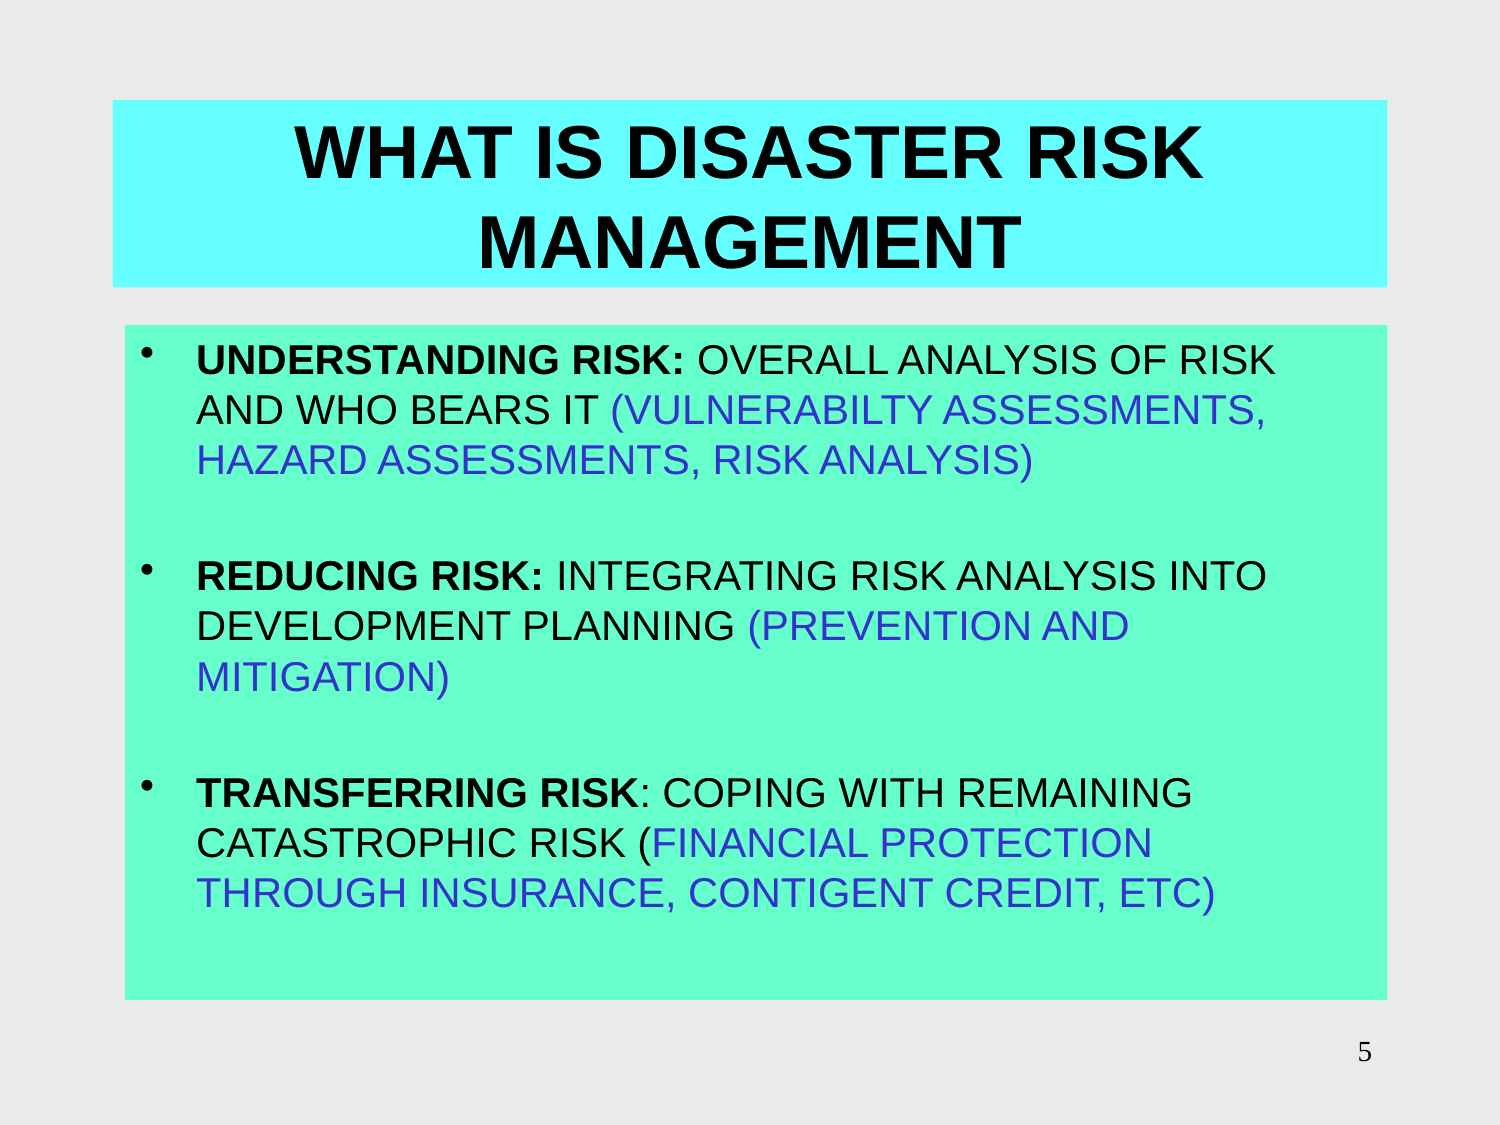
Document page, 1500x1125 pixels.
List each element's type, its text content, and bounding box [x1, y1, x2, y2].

list UNDERSTANDING RISK: OVERALL ANALYSIS OF RISK AND WHO BEARS IT (VULNERABILTY ASSESSMENTS, HAZARD ASSESSMENTS, RISK ANALYSIS) REDUCING RISK: INTEGRATING RISK ANALYSIS INTO DEVELOPMENT PLANNING (PREVENTION AND MITIGATION) TRANSFERRING RISK: COPING WITH REMAINING CATASTROPHIC RISK (FINANCIAL PROTECTION THROUGH INSURANCE, CONTIGENT CREDIT, ETC) [124, 324, 1388, 1001]
title WHAT IS DISASTER RISK MANAGEMENT [112, 99, 1388, 288]
slide_number 5 [1074, 1024, 1388, 1101]
